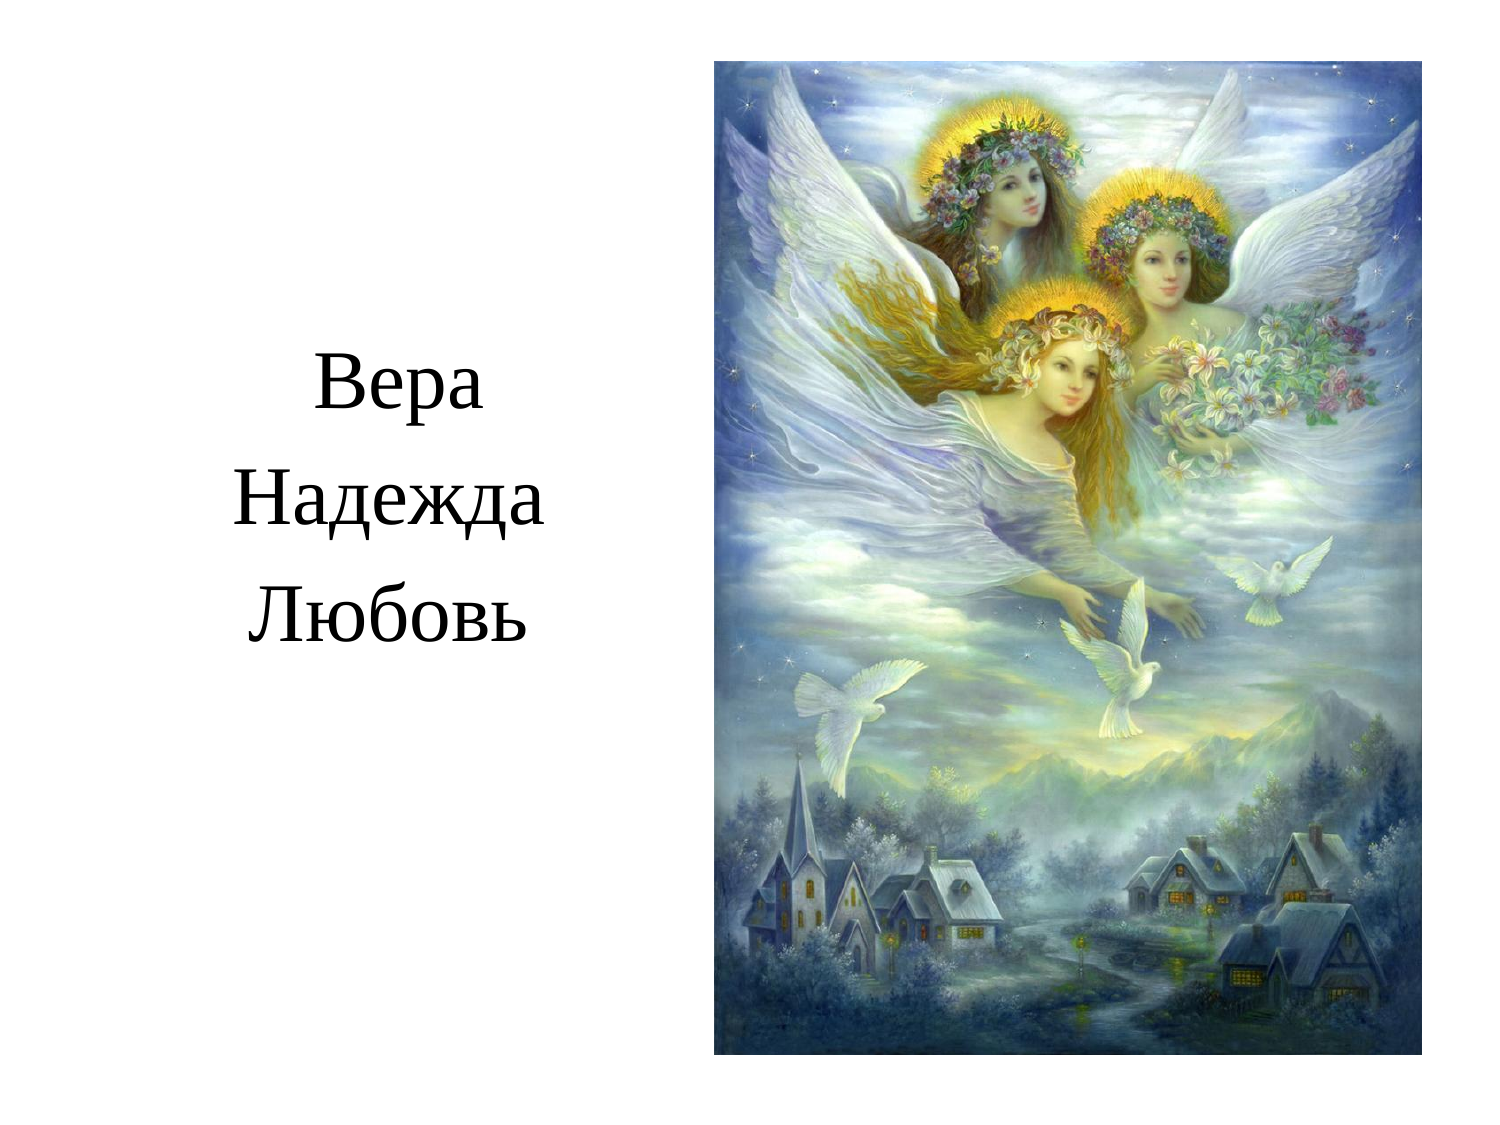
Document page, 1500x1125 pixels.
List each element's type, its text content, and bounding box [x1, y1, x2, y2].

list Вера Надежда Любовь [152, 317, 646, 715]
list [714, 61, 1422, 1055]
